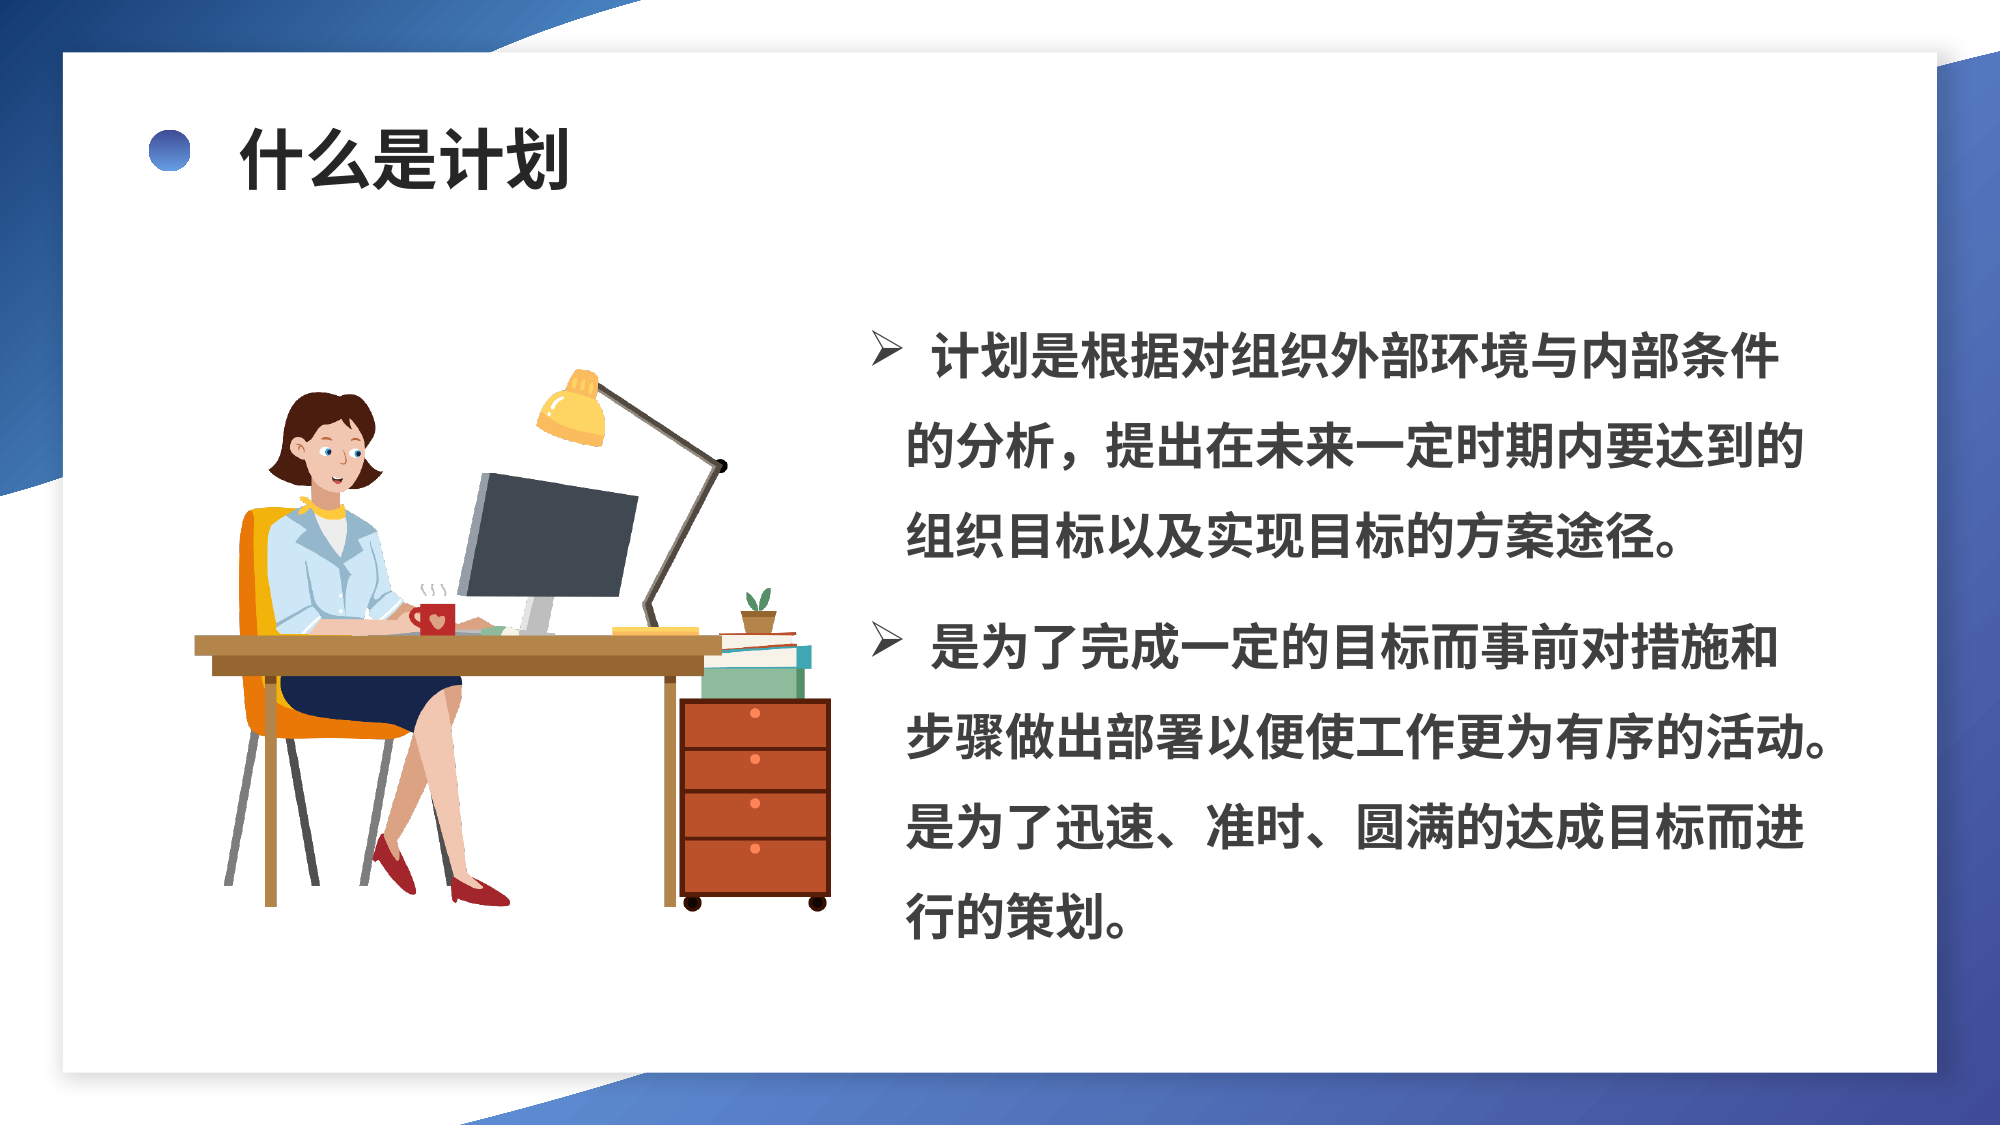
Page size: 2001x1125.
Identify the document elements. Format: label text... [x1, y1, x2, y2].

text_box 计划是根据对组织外部环境与内部条件的分析，提出在未来一定时期内要达到的组织目标以及实现目标的方案途径。 是为了完成一定的目标而事前对措施和步骤做出部署以便使工作更为有序的活动。是为了迅速、准时、圆满的达成目标而进行的策划。 [893, 397, 1845, 843]
text_box [0, 0, 642, 497]
text_box [456, 50, 2000, 1125]
picture [102, 235, 893, 1026]
text_box [147, 128, 192, 173]
text_box [62, 51, 1938, 1074]
text_box 什么是计划 [223, 109, 772, 189]
